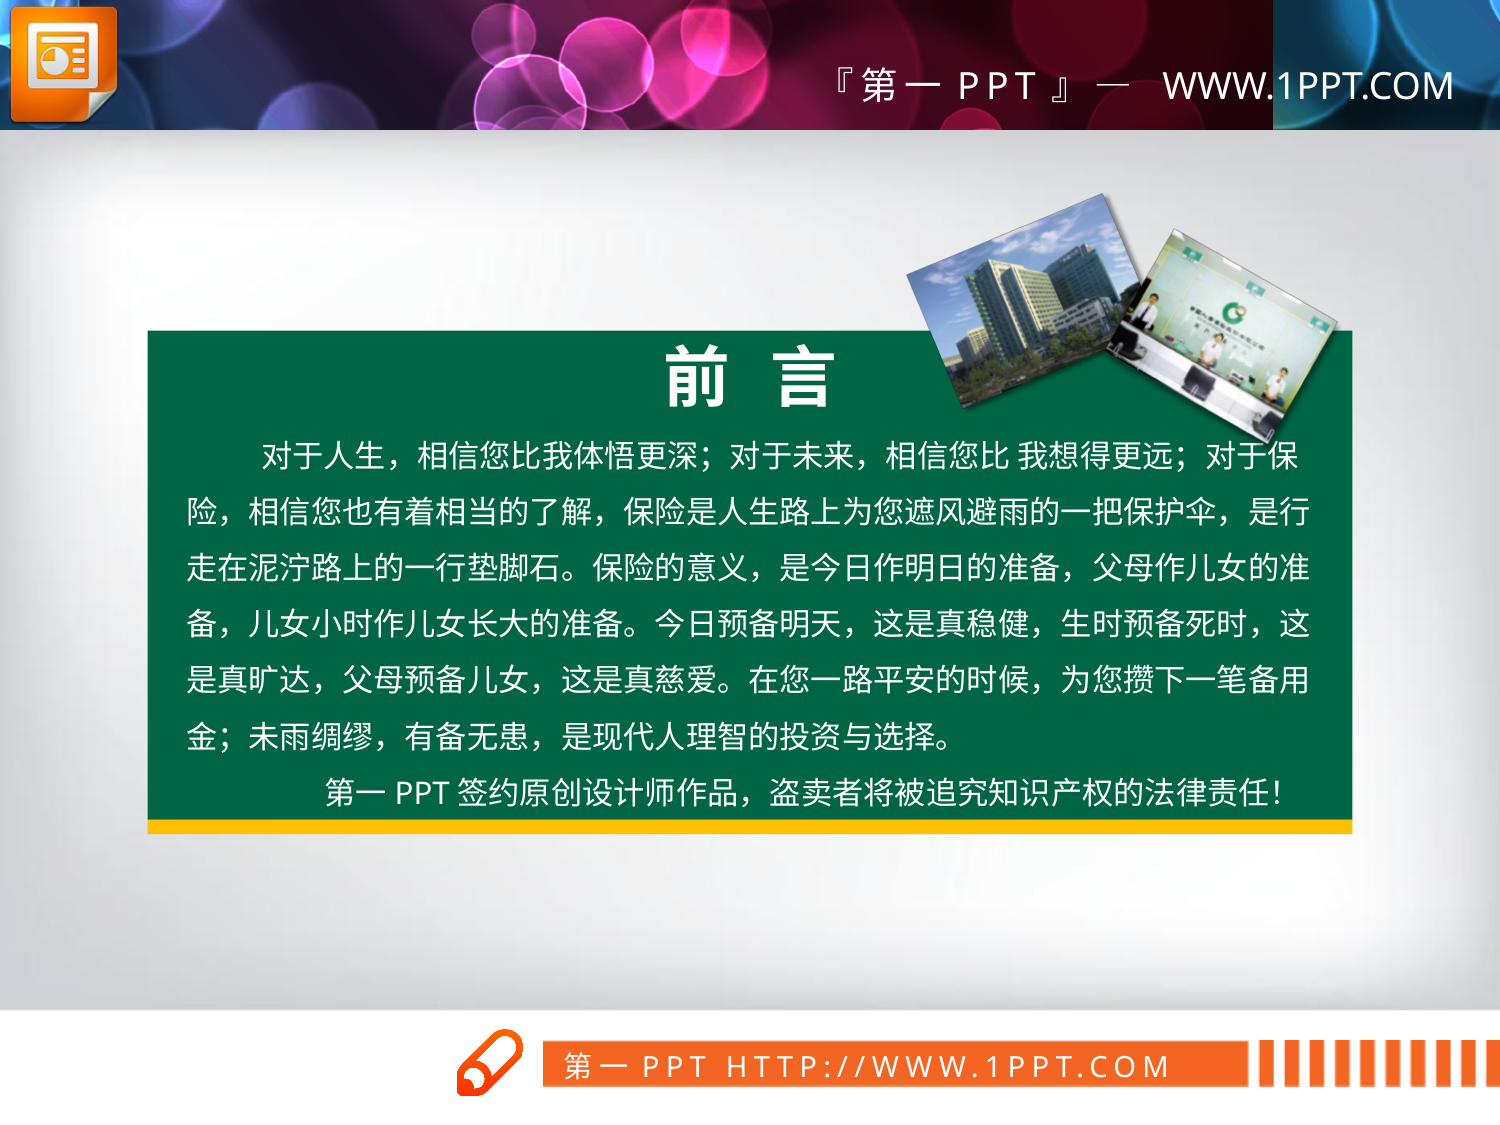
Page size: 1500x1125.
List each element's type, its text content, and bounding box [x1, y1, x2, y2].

text_box 对于人生，相信您比我体悟更深；对于未来，相信您比 我想得更远；对于保险，相信您也有着相当的了解，保险是人生路上为您遮风避雨的一把保护伞，是行走在泥泞路上的一行垫脚石。保险的意义，是今日作明日的准备，父母作儿女的准备，儿女小时作儿女长大的准备。今日预备明天，这是真稳健，生时预备死时，这是真旷达，父母预备儿女，这是真慈爱。在您一路平安的时候，为您攒下一笔备用金；未雨绸缪，有备无患，是现代人理智的投资与选择。 第一PPT签约原创设计师作品，盗卖者将被追究知识产权的法律责任！ [171, 409, 1329, 818]
picture [0, 0, 1500, 1012]
text_box [145, 329, 1354, 822]
text_box 前 言 [622, 327, 877, 409]
picture [543, 1040, 1500, 1087]
text_box [145, 822, 1354, 836]
